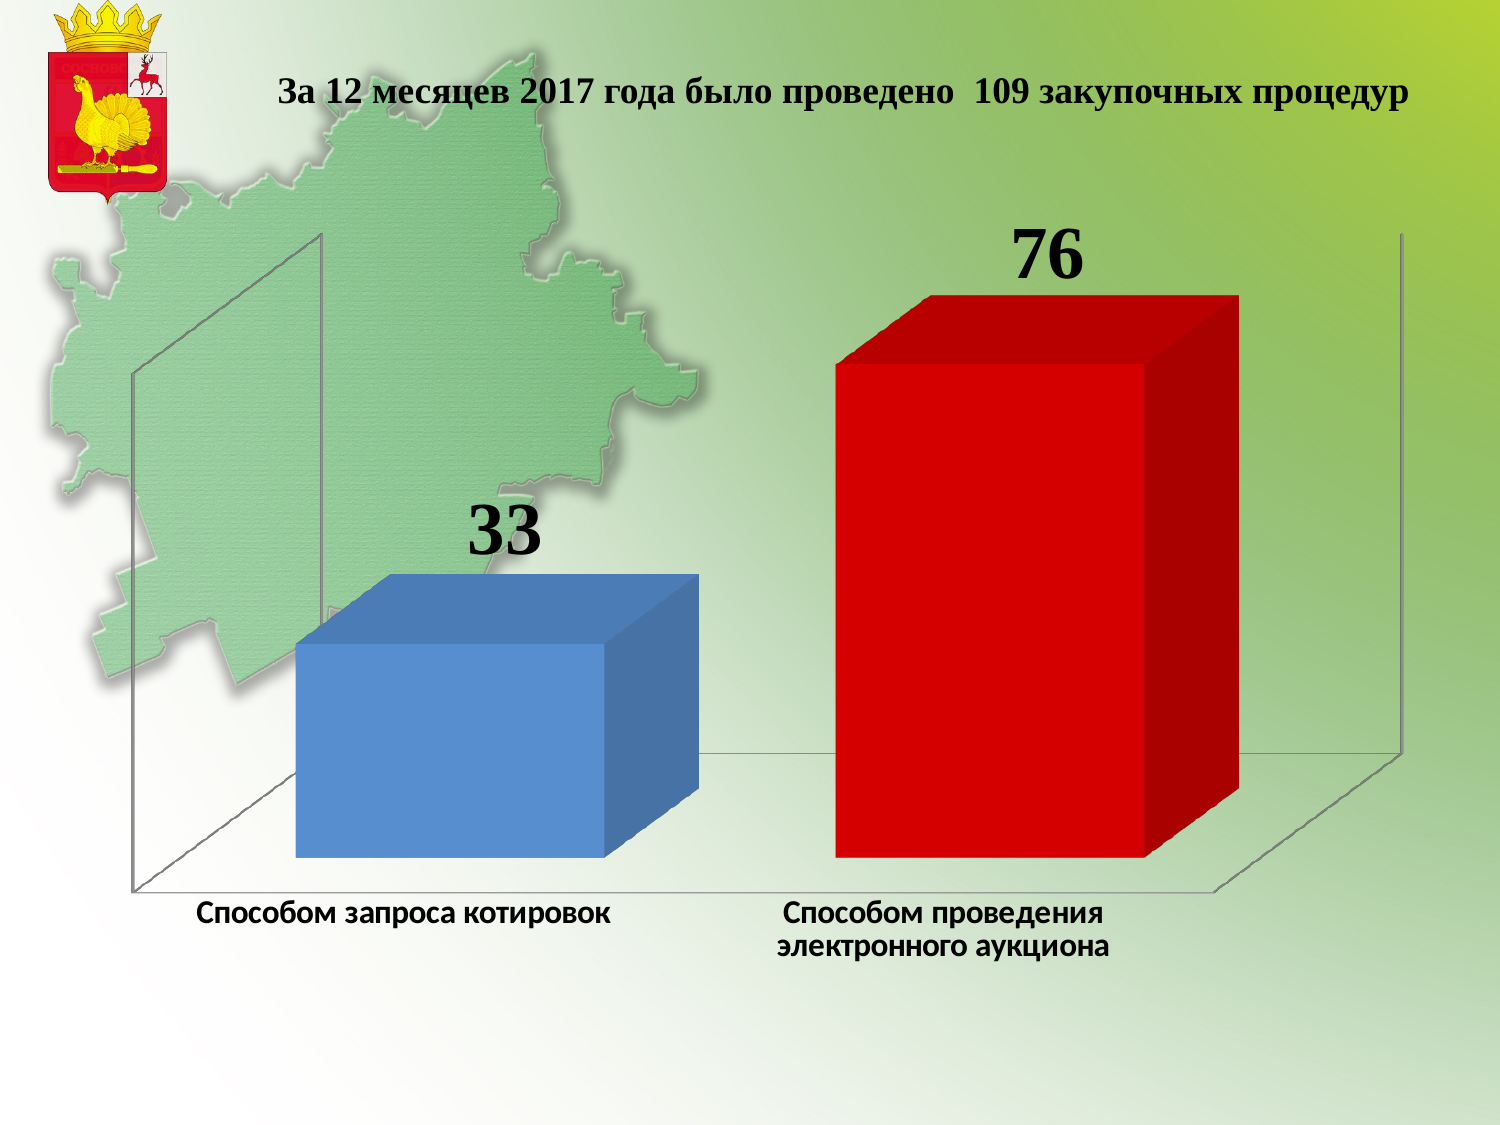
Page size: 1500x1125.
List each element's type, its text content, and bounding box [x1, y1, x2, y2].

text_box За 12 месяцев 2017 года было проведено 109 закупочных процедур [187, 58, 1500, 119]
chart [105, 210, 1430, 985]
picture [0, 0, 1500, 1125]
